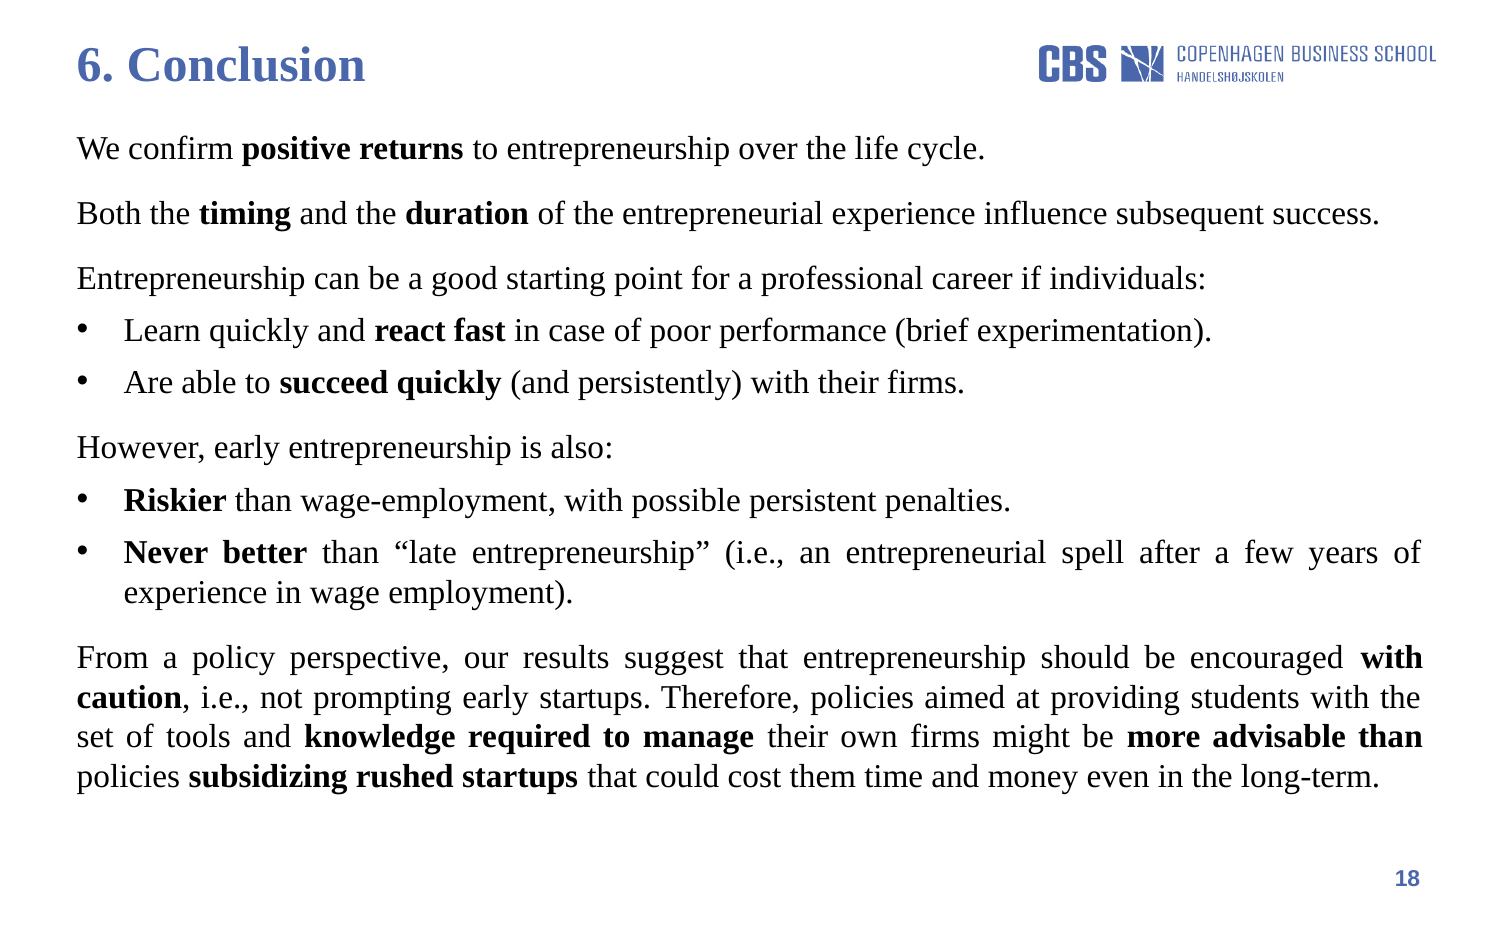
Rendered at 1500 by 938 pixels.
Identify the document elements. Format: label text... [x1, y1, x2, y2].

picture [1412, 45, 1436, 82]
text_box 6. Conclusion [76, 31, 1412, 103]
list We confirm positive returns to entrepreneurship over the life cycle. Both the timing and the duration of the entrepreneurial experience influence subsequent success. Entrepreneurship can be a good starting point for a professional career if individuals: Learn quickly and react fast in case of poor performance (brief experimentation). Are able to succeed quickly (and persistently) with their firms. However, early entrepreneurship is also: Riskier than wage-employment, with possible persistent penalties. Never better than “late entrepreneurship” (i.e., an entrepreneurial spell after a few years of experience in wage employment). From a policy perspective, our results suggest that entrepreneurship should be encouraged with caution, i.e., not prompting early startups. Therefore, policies aimed at providing students with the set of tools and knowledge required to manage their own firms might be more advisable than policies subsidizing rushed startups that could cost them time and money even in the long-term. [76, 125, 1424, 871]
